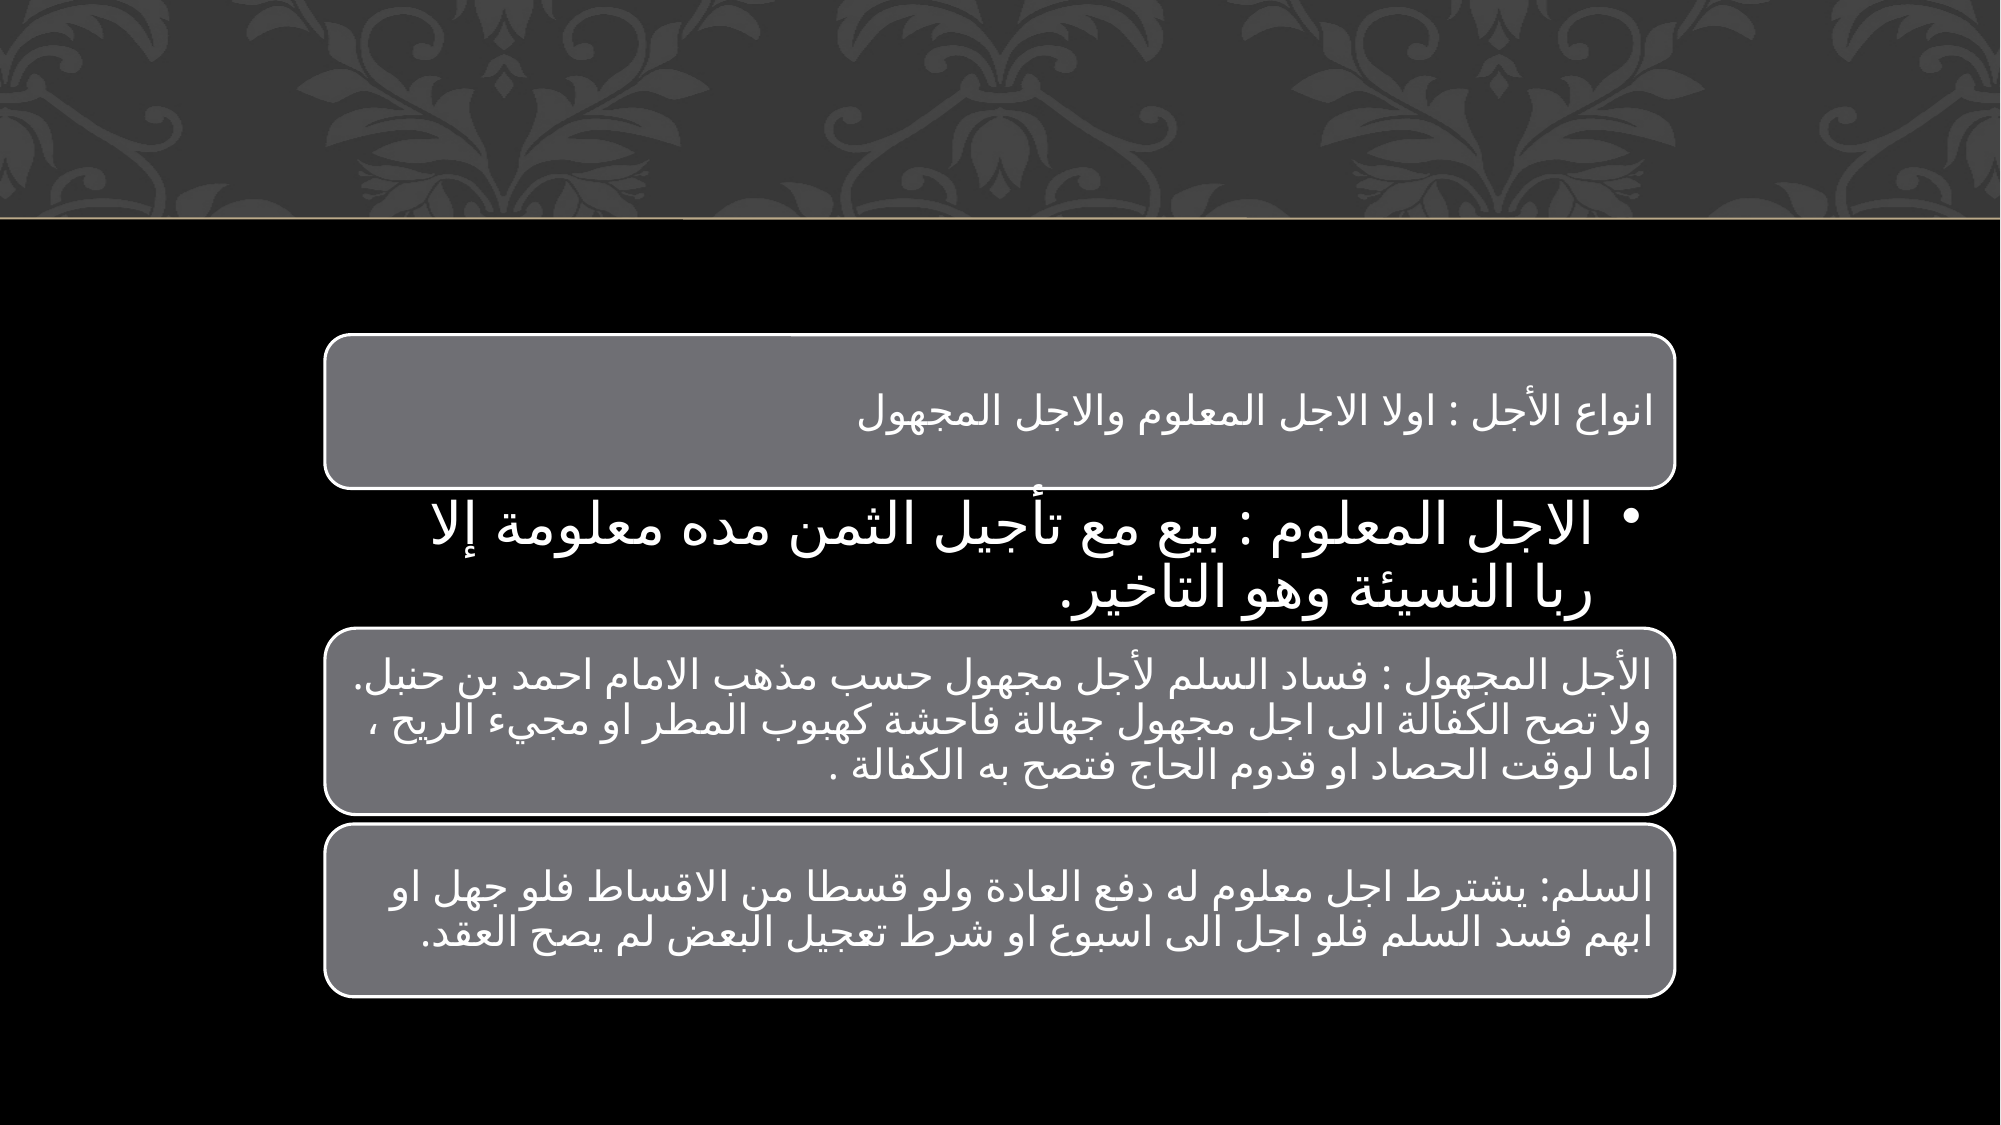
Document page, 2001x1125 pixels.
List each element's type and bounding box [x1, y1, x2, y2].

list [324, 331, 1676, 1001]
